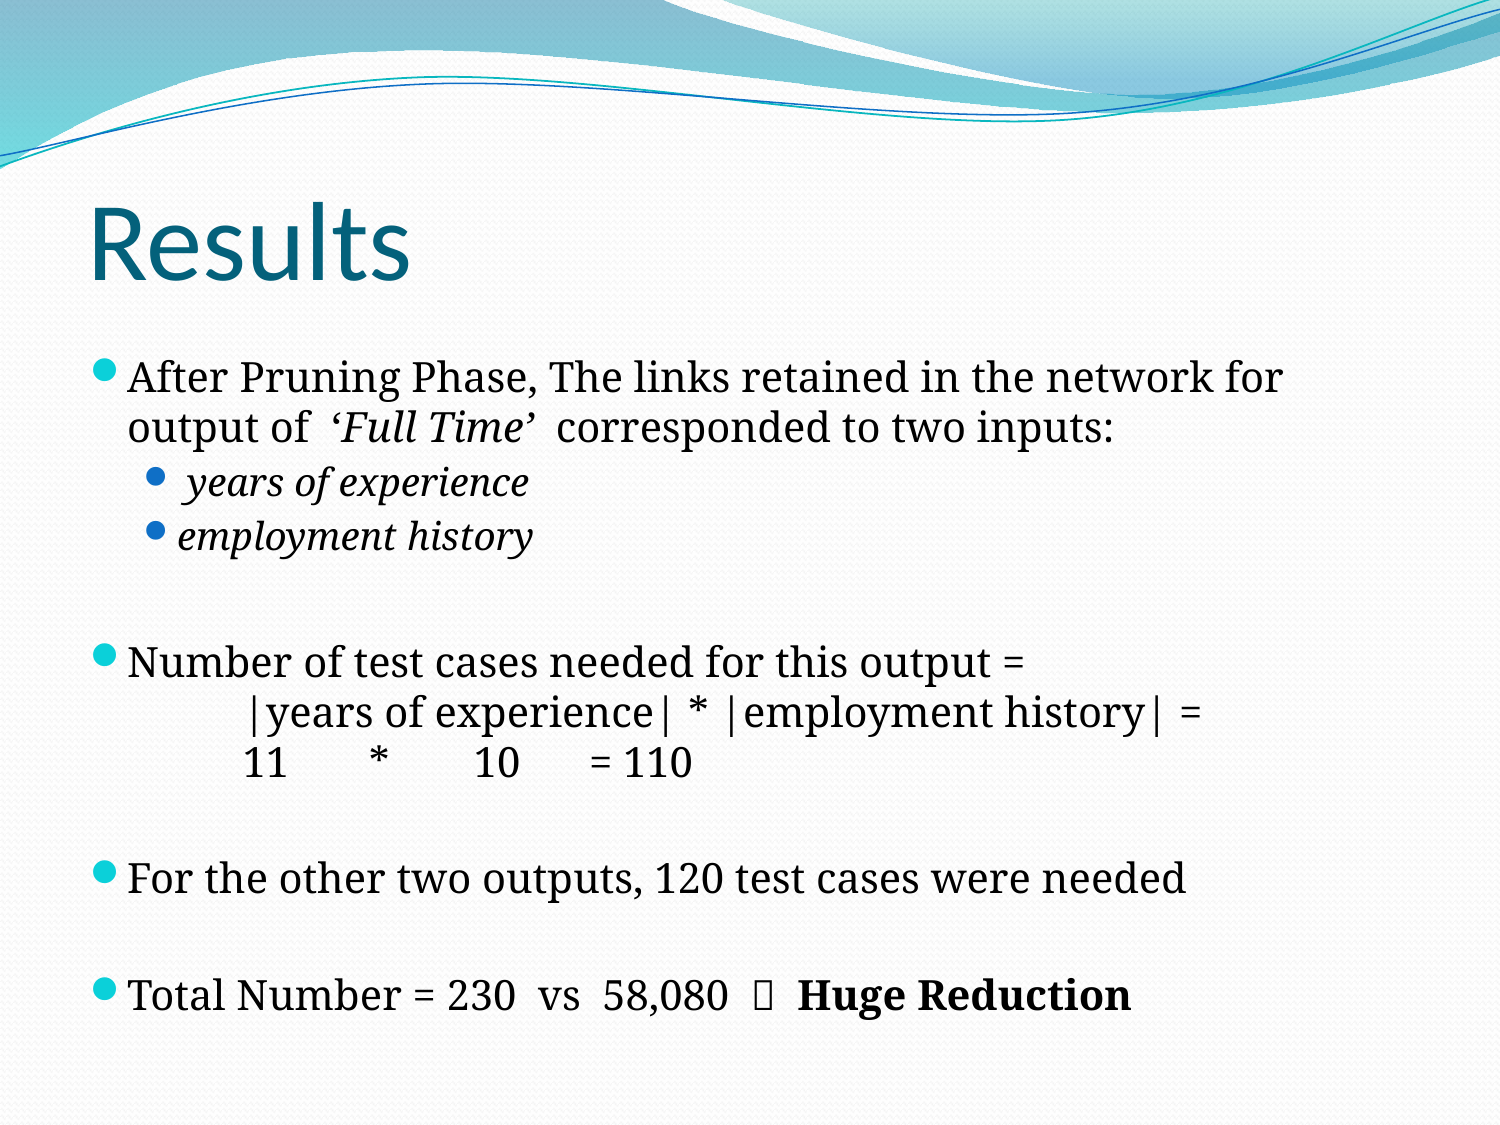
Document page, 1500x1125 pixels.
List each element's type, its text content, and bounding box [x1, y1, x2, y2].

title Results [87, 115, 1438, 303]
list After Pruning Phase, The links retained in the network for output of ‘Full Time’ corresponded to two inputs: years of experience employment history Number of test cases needed for this output = |years of experience| * |employment history| = 11 * 10 = 110 For the other two outputs, 120 test cases were needed Total Number = 230 vs 58,080  Huge Reduction [75, 317, 1425, 1038]
